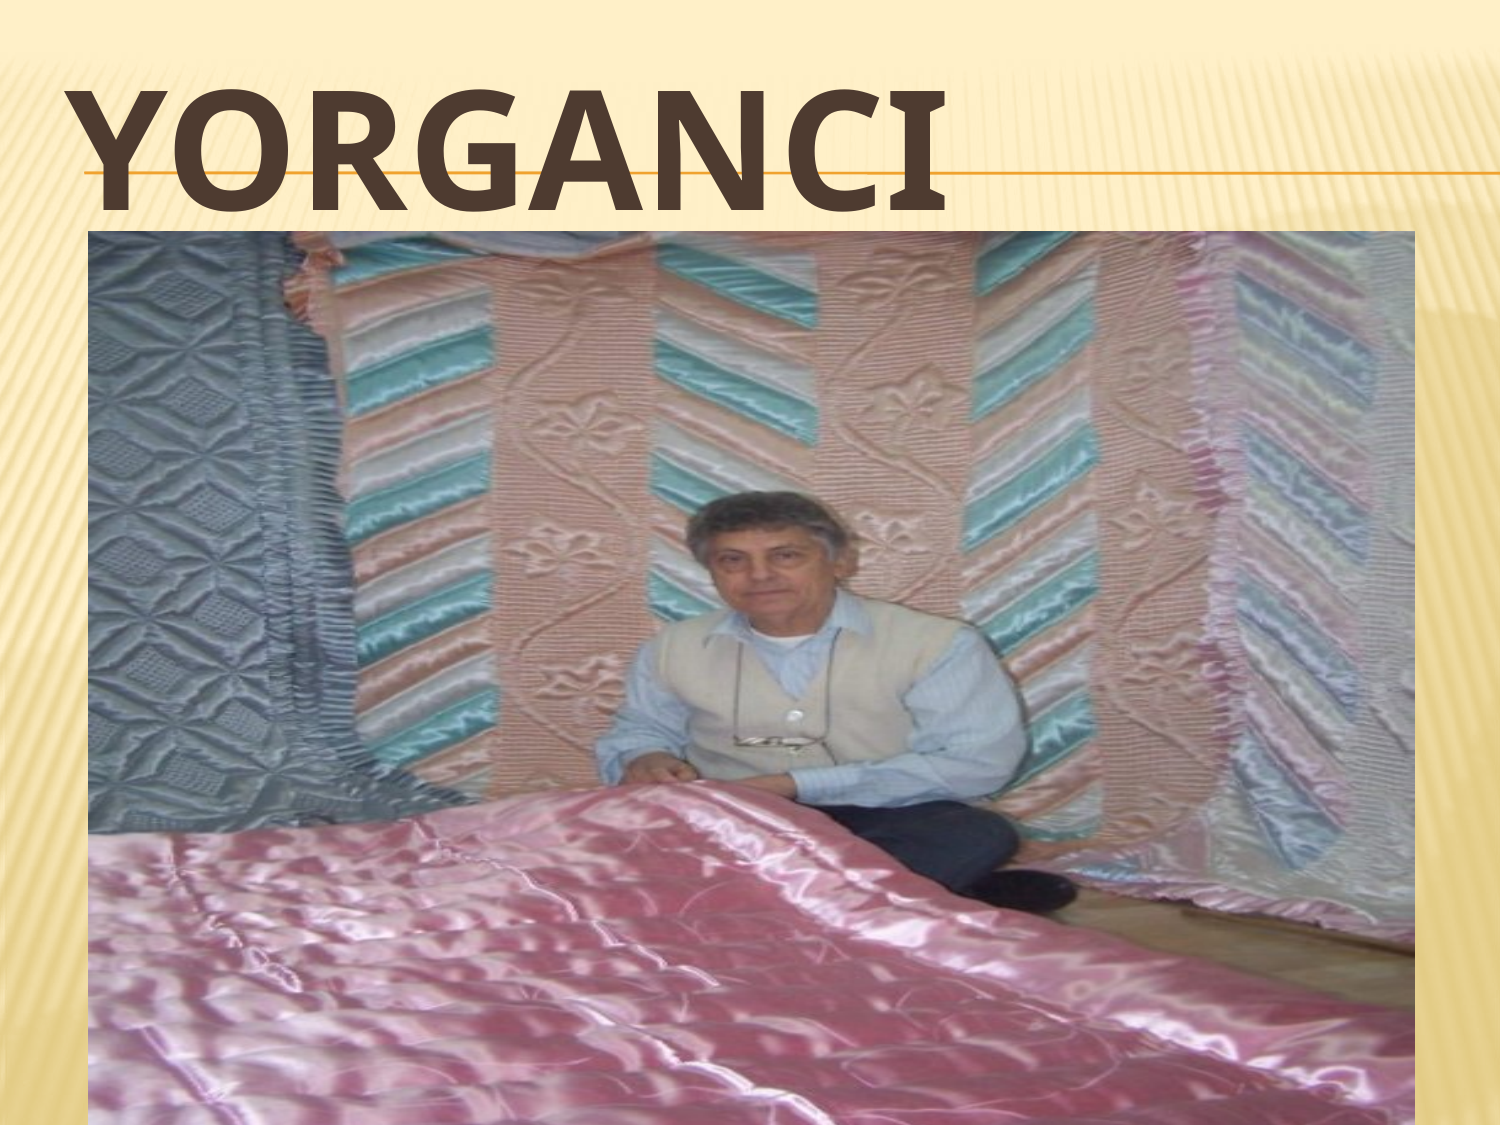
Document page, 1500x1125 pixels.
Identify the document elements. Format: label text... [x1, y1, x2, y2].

picture [88, 231, 1415, 1125]
title YORGANCI [50, 75, 1475, 213]
